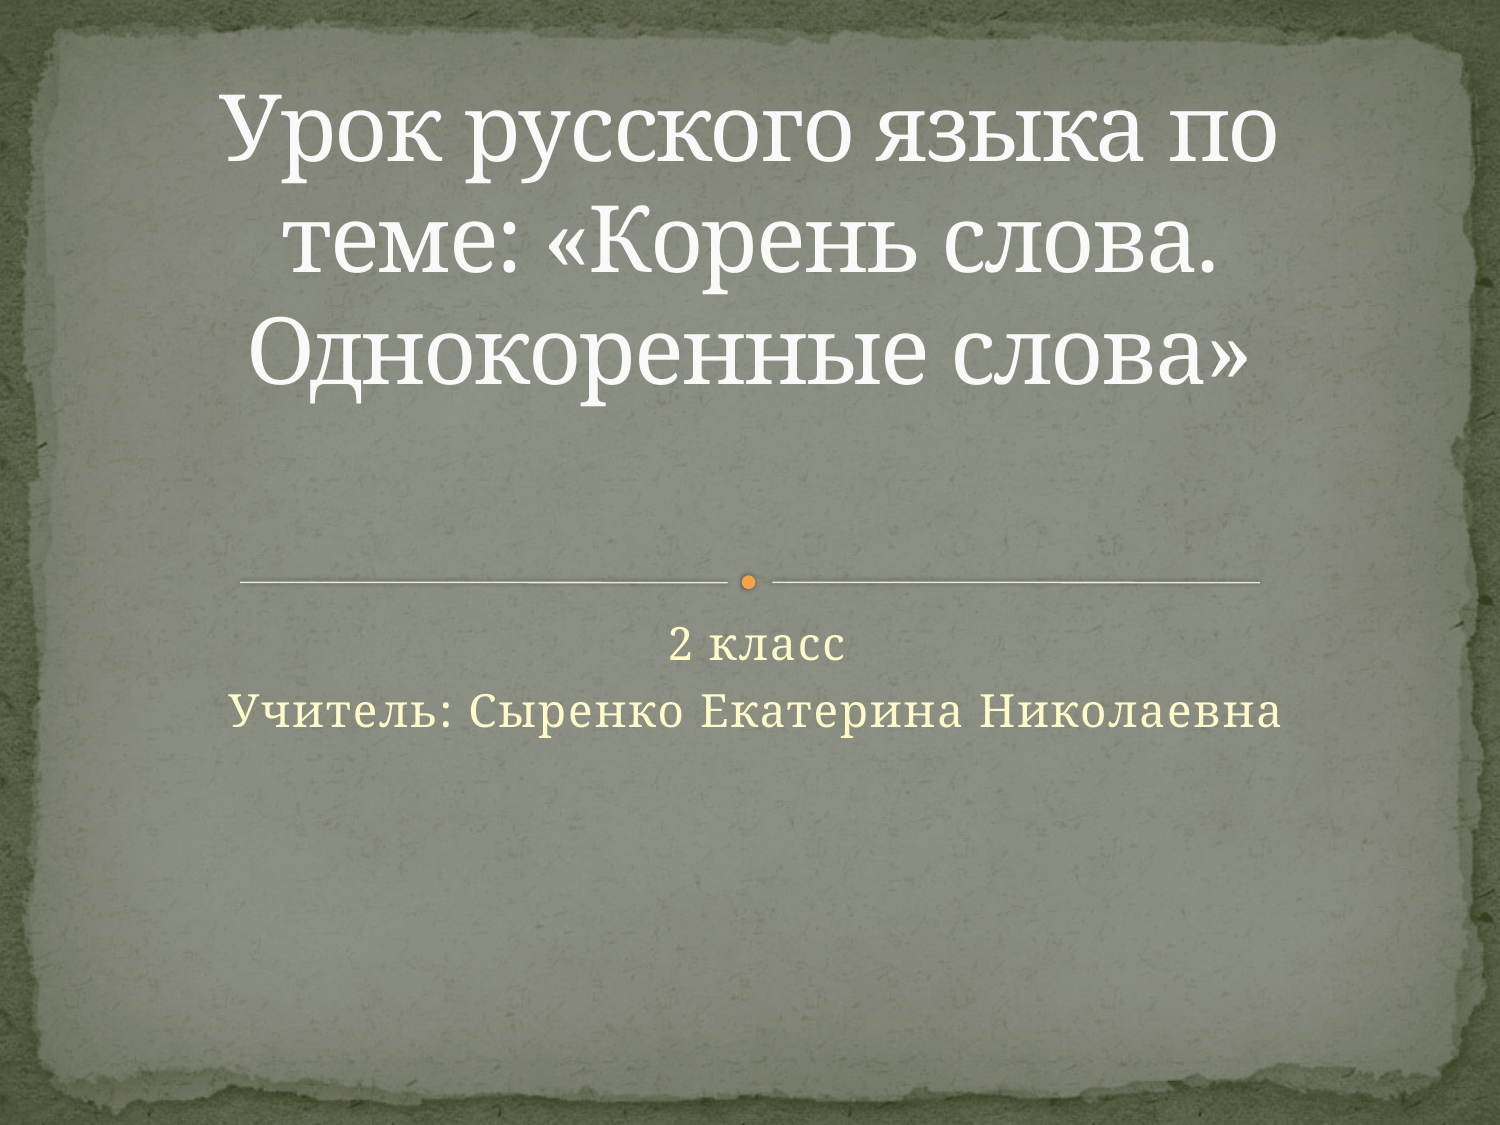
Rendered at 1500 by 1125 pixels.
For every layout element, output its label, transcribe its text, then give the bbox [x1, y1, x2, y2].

title Урок русского языка по теме: «Корень слова. Однокоренные слова» [112, 58, 1388, 411]
subtitle 2 класс Учитель: Сыренко Екатерина Николаевна [75, 606, 1438, 795]
